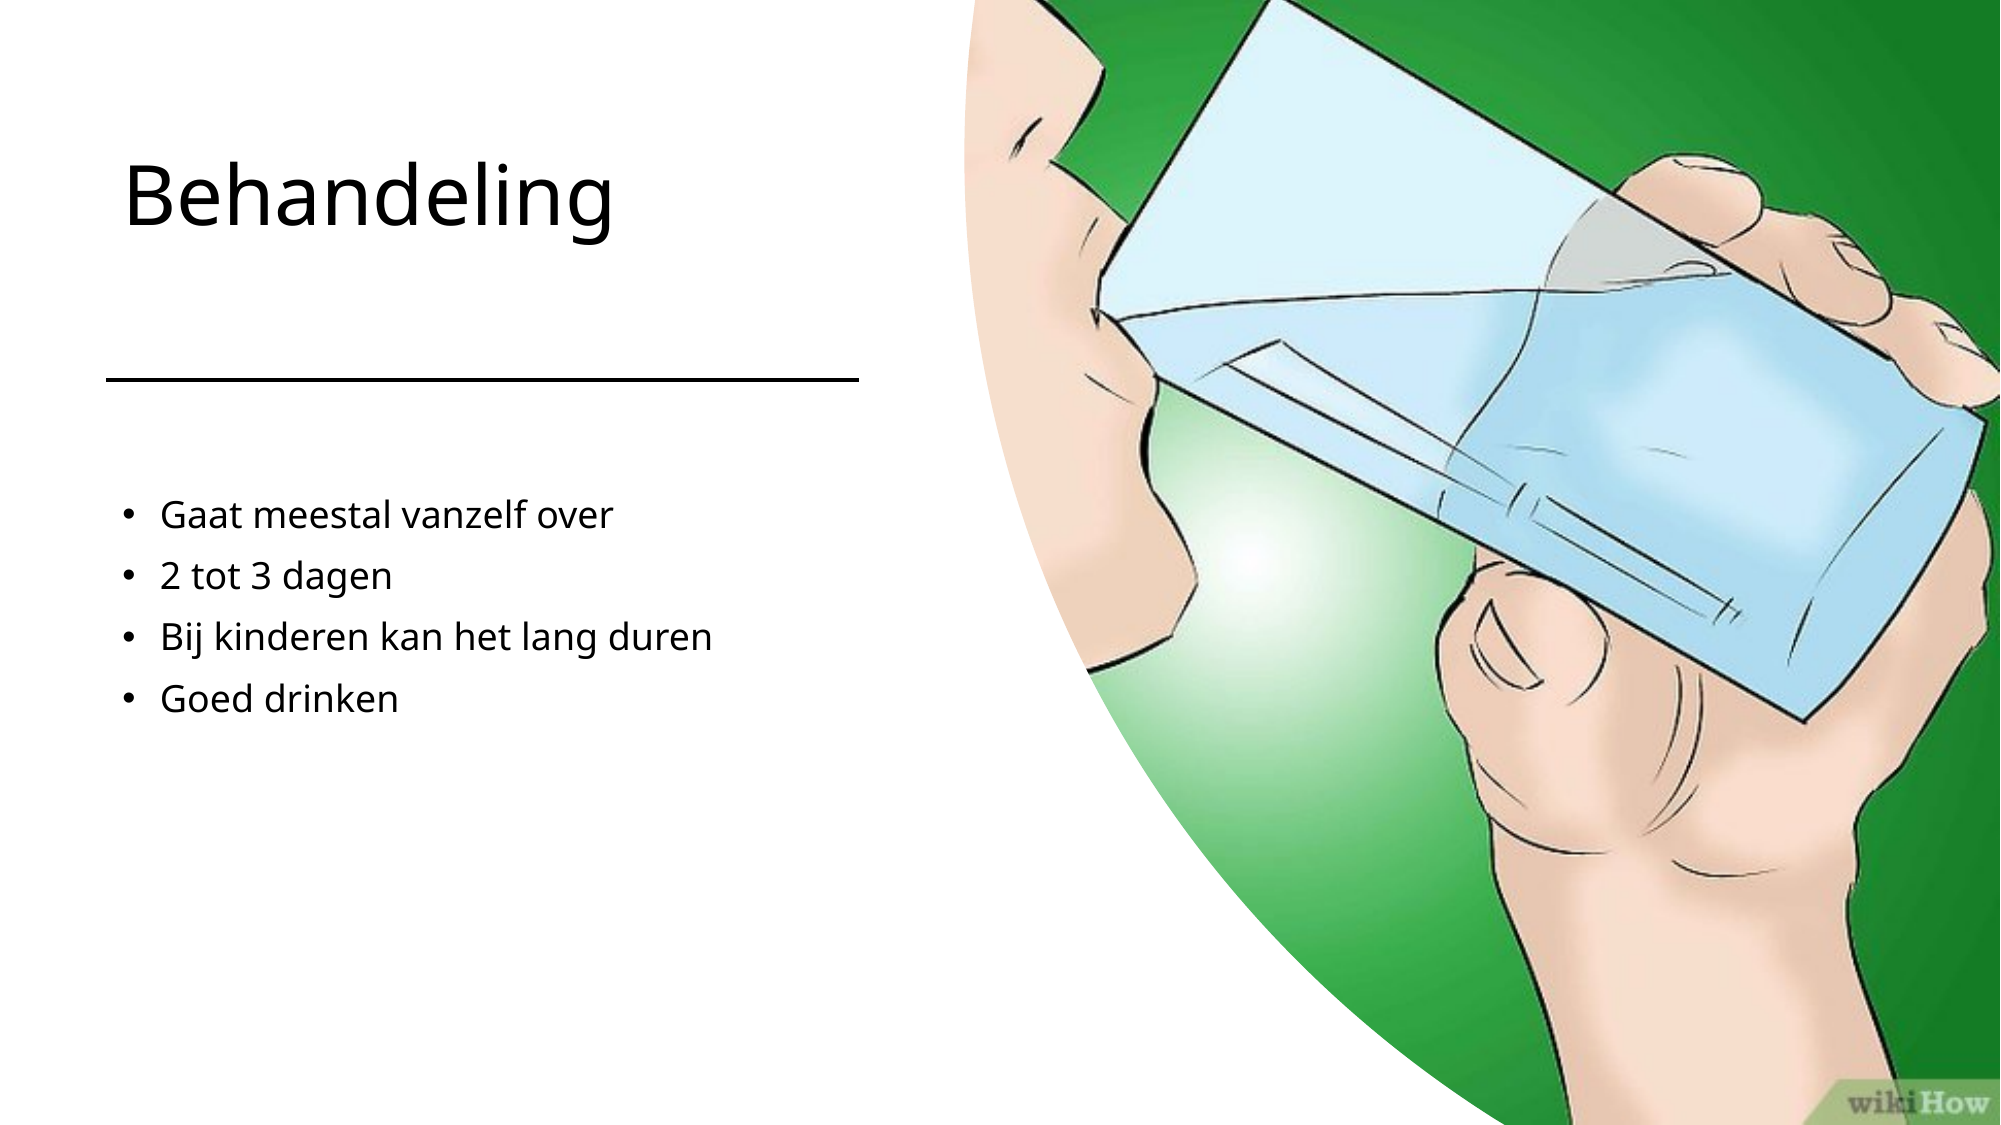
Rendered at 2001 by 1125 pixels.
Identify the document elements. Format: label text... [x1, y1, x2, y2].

title Behandeling [107, 59, 948, 338]
picture [964, 0, 2000, 1125]
list Gaat meestal vanzelf over 2 tot 3 dagen Bij kinderen kan het lang duren Goed drinken [107, 422, 948, 991]
